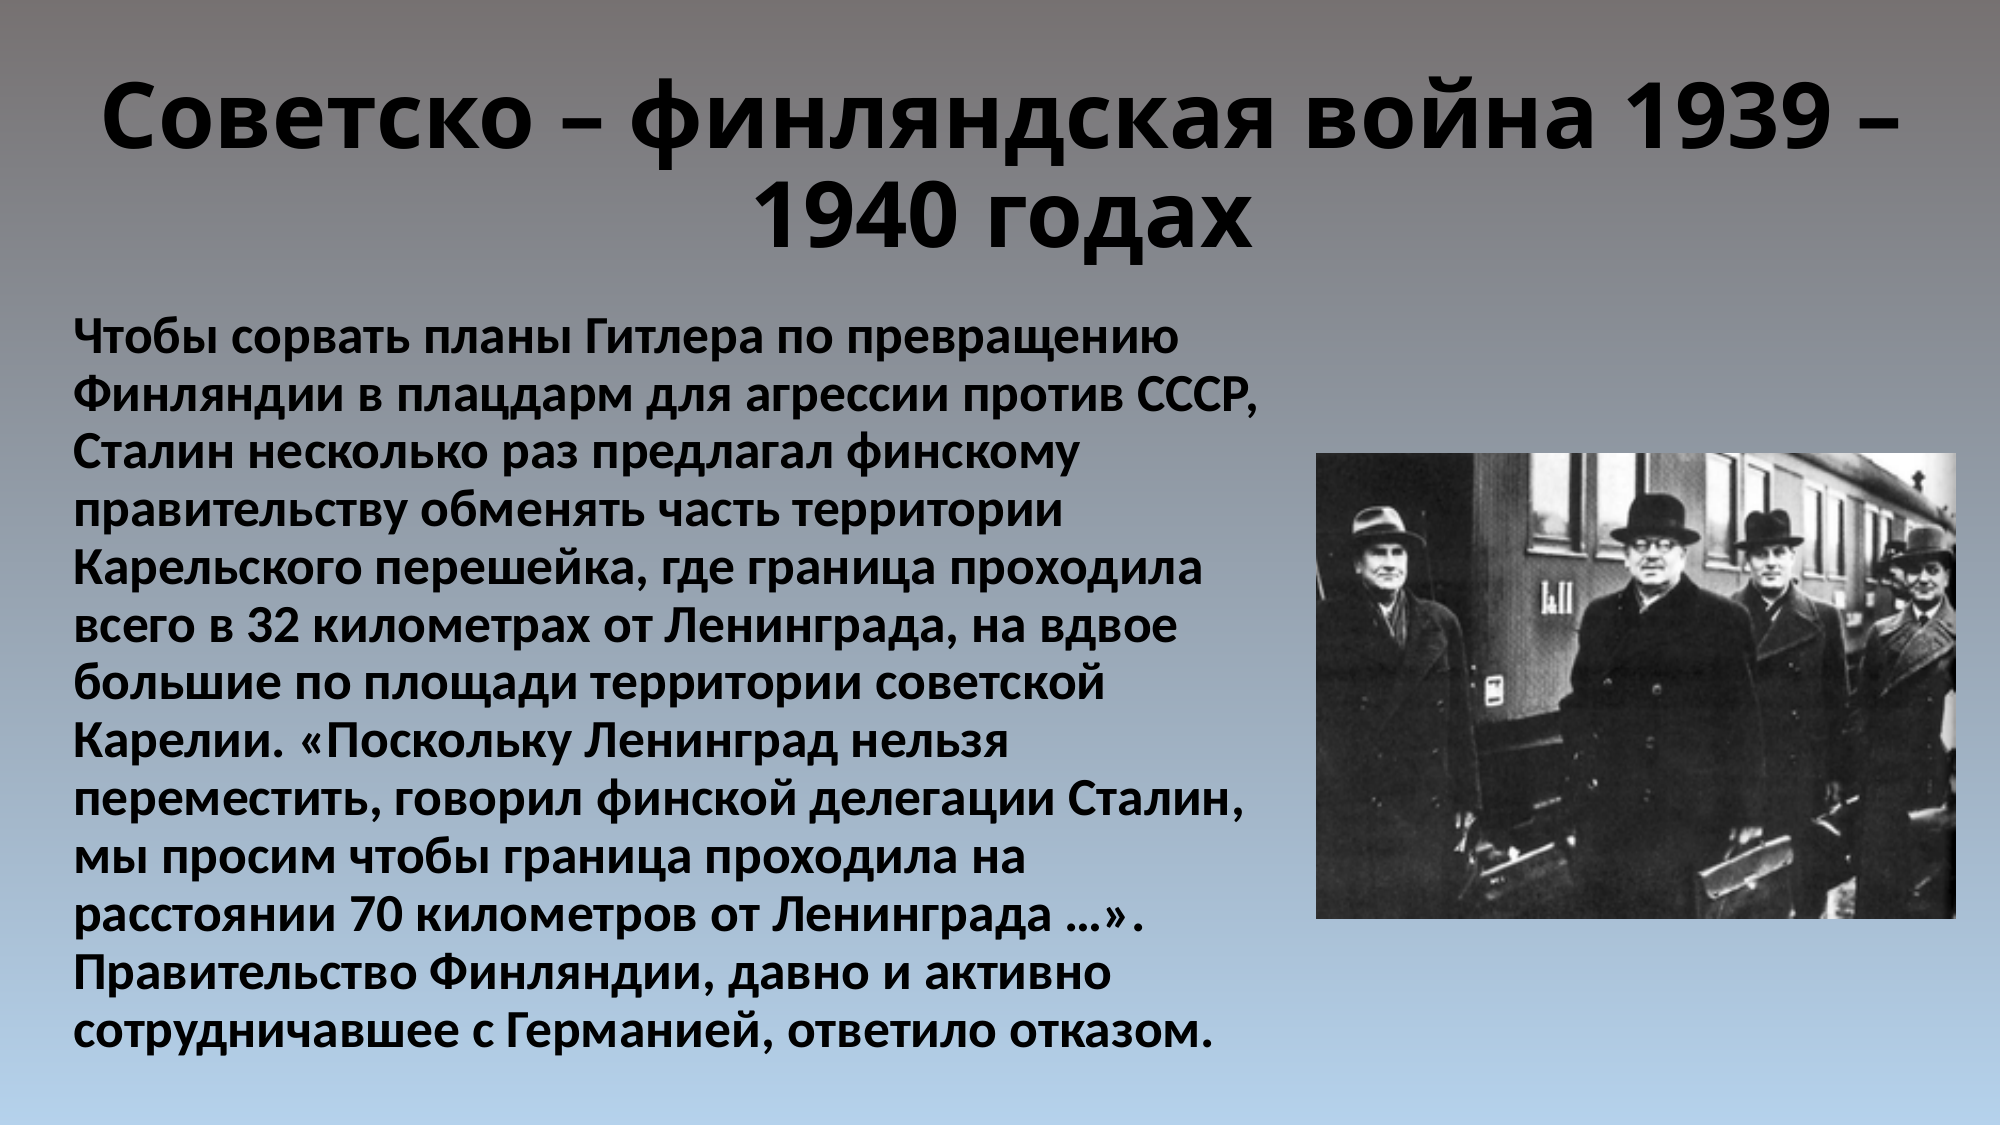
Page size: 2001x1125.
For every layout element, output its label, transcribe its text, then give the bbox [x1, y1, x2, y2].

picture [1316, 453, 1956, 919]
list Чтобы сорвать планы Гитлера по превращению Финляндии в плацдарм для агрессии против СССР, Сталин несколько раз предлагал финскому правительству обменять часть территории Карельского перешейка, где граница проходила всего в 32 километрах от Ленинграда, на вдвое большие по площади территории советской Карелии. «Поскольку Ленинград нельзя переместить, говорил финской делегации Сталин, мы просим чтобы граница проходила на расстоянии 70 километров от Ленинграда …». Правительство Финляндии, давно и активно сотрудничавшее с Германией, ответило отказом. [58, 299, 1281, 1073]
title Советско – финляндская война 1939 – 1940 годах [32, 59, 1972, 278]
